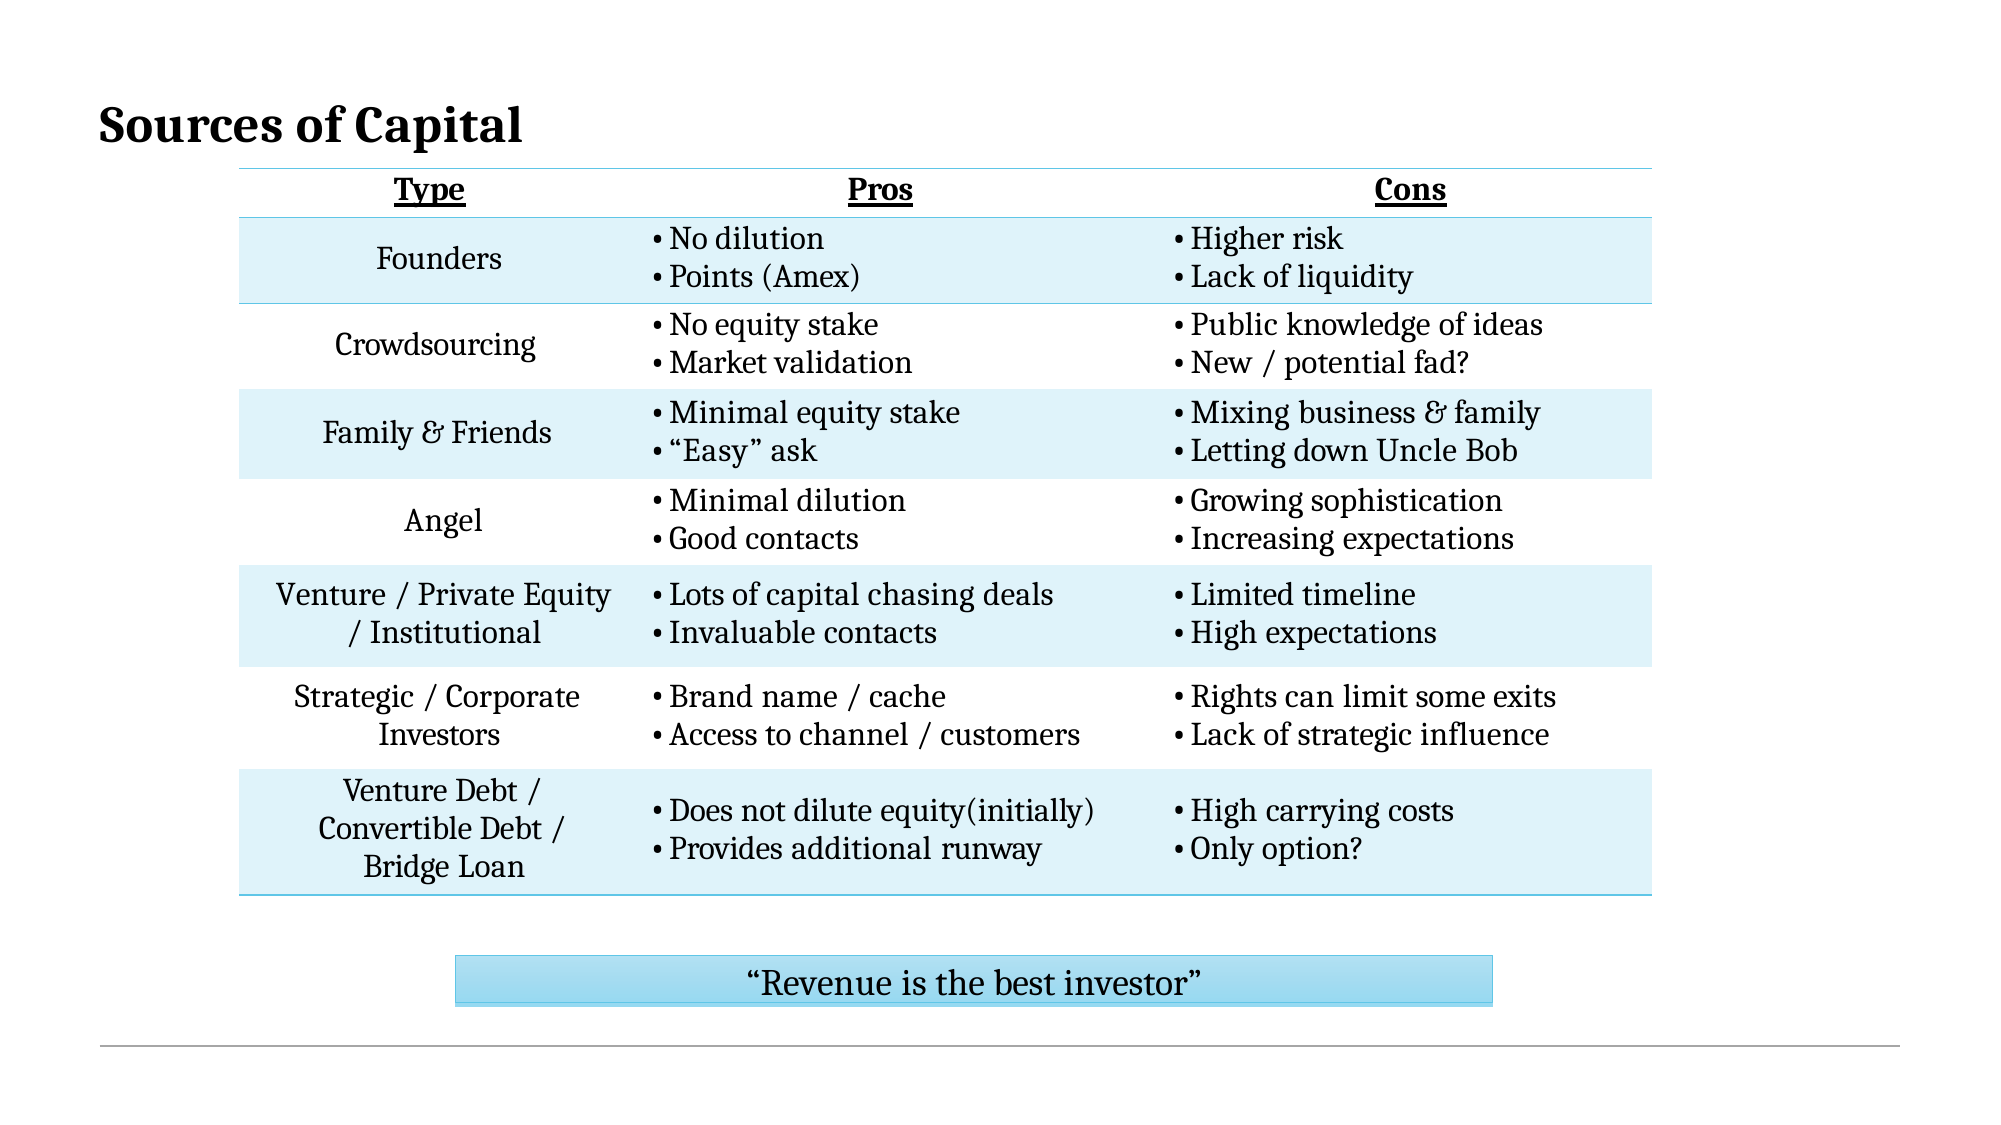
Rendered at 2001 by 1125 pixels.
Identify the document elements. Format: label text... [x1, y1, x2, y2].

table_cell High carrying costs Only option? [1146, 769, 1652, 894]
table_cell Rights can limit some exits Lack of strategic influence [1146, 667, 1652, 769]
table_cell Venture Debt / Convertible Debt / Bridge Loan [239, 769, 633, 894]
table_cell No equity stake Market validation [633, 304, 1146, 389]
table_header Pros [633, 169, 1146, 217]
table_cell No dilution Points (Amex) [633, 218, 1146, 303]
table_cell Public knowledge of ideas New / potential fad? [1146, 304, 1652, 389]
table_header Type [239, 169, 633, 217]
table_cell Angel [239, 479, 633, 565]
table_cell Minimal dilution Good contacts [633, 479, 1146, 565]
table_header Cons [1146, 169, 1652, 217]
table_cell Strategic / Corporate Investors [239, 667, 633, 769]
table_cell Higher risk Lack of liquidity [1146, 218, 1652, 303]
table_cell Does not dilute equity(initially) Provides additional runway [633, 769, 1146, 894]
table_cell Founders [239, 218, 633, 303]
table_cell Growing sophistication Increasing expectations [1146, 479, 1652, 565]
title Sources of Capital [97, 88, 542, 279]
table_cell Family & Friends [239, 389, 633, 479]
table_cell Mixing business & family Letting down Uncle Bob [1146, 389, 1652, 479]
table_cell Lots of capital chasing deals Invaluable contacts [633, 565, 1146, 667]
table_cell Limited timeline High expectations [1146, 565, 1652, 667]
picture [455, 955, 1494, 1007]
table_cell Crowdsourcing [239, 304, 633, 389]
table_cell Brand name / cache Access to channel / customers [633, 667, 1146, 769]
table_cell Minimal equity stake “Easy” ask [633, 389, 1146, 479]
table_cell Venture / Private Equity / Institutional [239, 565, 633, 667]
